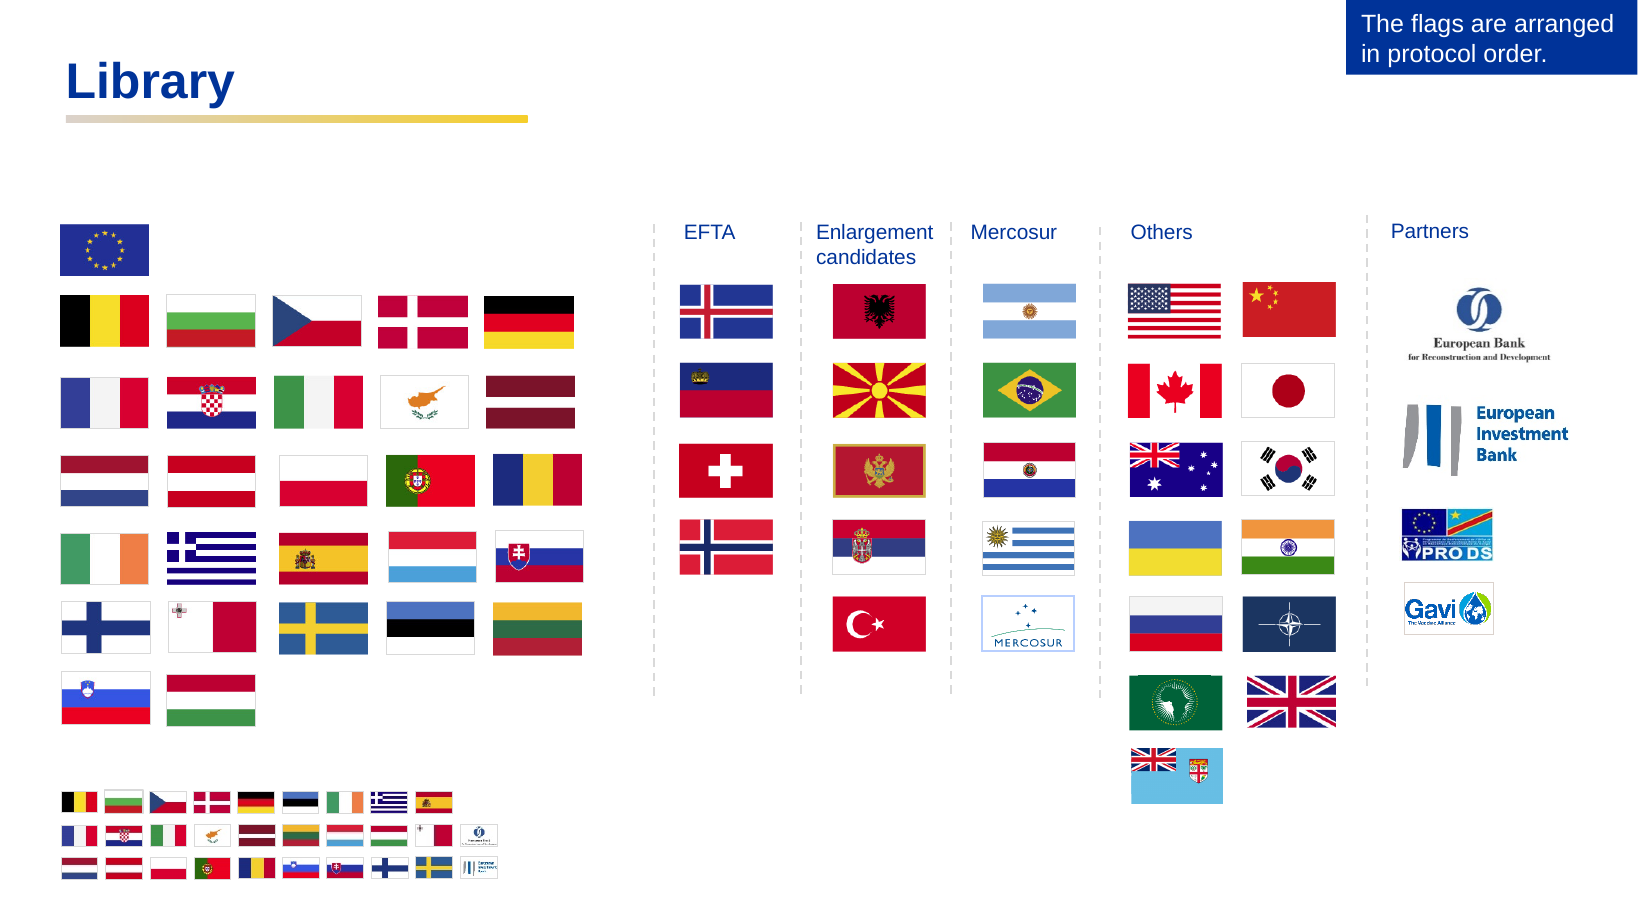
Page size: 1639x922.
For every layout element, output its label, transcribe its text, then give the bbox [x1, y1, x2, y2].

picture [386, 601, 475, 655]
picture [60, 376, 149, 429]
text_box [49, 782, 508, 888]
picture [167, 376, 256, 429]
picture [166, 294, 256, 347]
picture [1399, 507, 1494, 563]
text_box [1131, 748, 1223, 804]
picture [1404, 582, 1494, 635]
picture [279, 602, 368, 655]
picture [279, 455, 368, 507]
picture [272, 295, 362, 347]
picture [495, 530, 584, 583]
picture [60, 295, 149, 347]
picture [493, 602, 582, 656]
picture [61, 671, 151, 725]
picture [493, 453, 582, 506]
picture [60, 533, 149, 585]
picture [486, 375, 575, 429]
text_box Library [50, 48, 713, 116]
picture [61, 601, 151, 654]
picture [166, 674, 256, 727]
picture [388, 531, 478, 583]
picture [60, 455, 149, 507]
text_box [669, 209, 1576, 731]
picture [386, 454, 475, 507]
picture [60, 224, 149, 276]
text_box The flags are arranged in protocol order. [1346, 0, 1638, 75]
picture [279, 532, 368, 585]
text_box [65, 114, 529, 124]
picture [274, 375, 363, 429]
picture [380, 375, 469, 429]
picture [167, 455, 256, 508]
picture [484, 296, 574, 349]
picture [167, 532, 256, 585]
picture [378, 295, 468, 349]
picture [168, 601, 257, 653]
